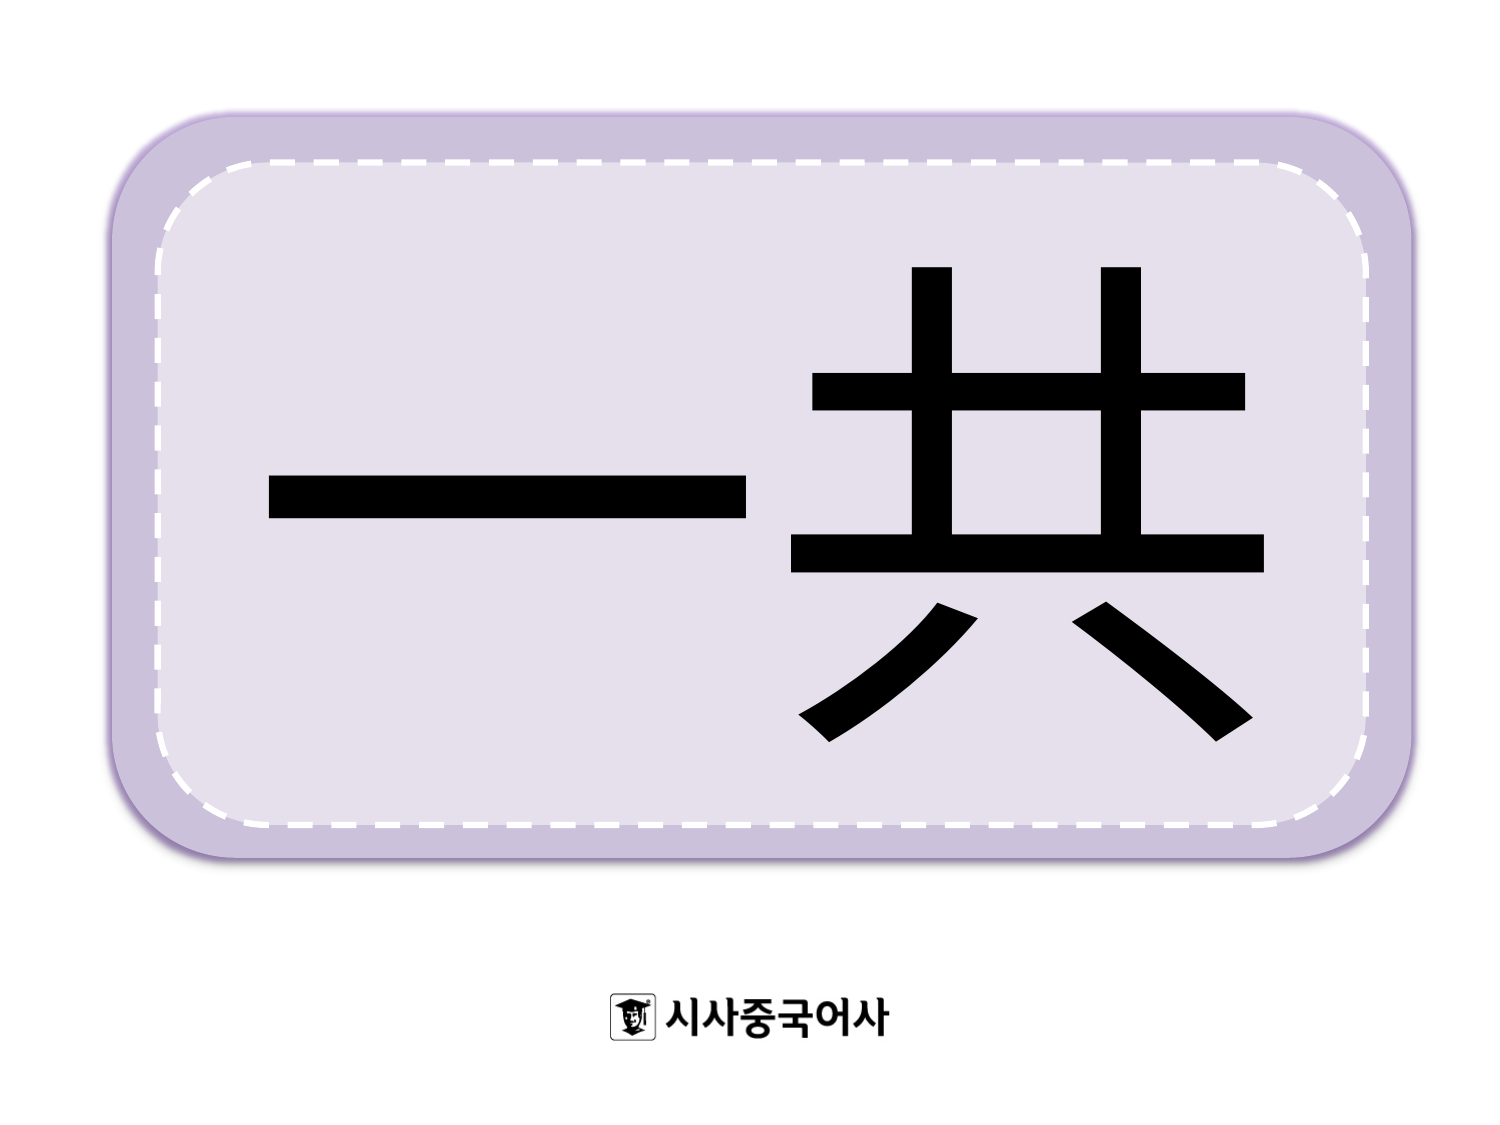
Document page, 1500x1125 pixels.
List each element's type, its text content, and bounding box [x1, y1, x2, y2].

text_box 一共 [162, 160, 1371, 824]
picture [602, 987, 898, 1047]
